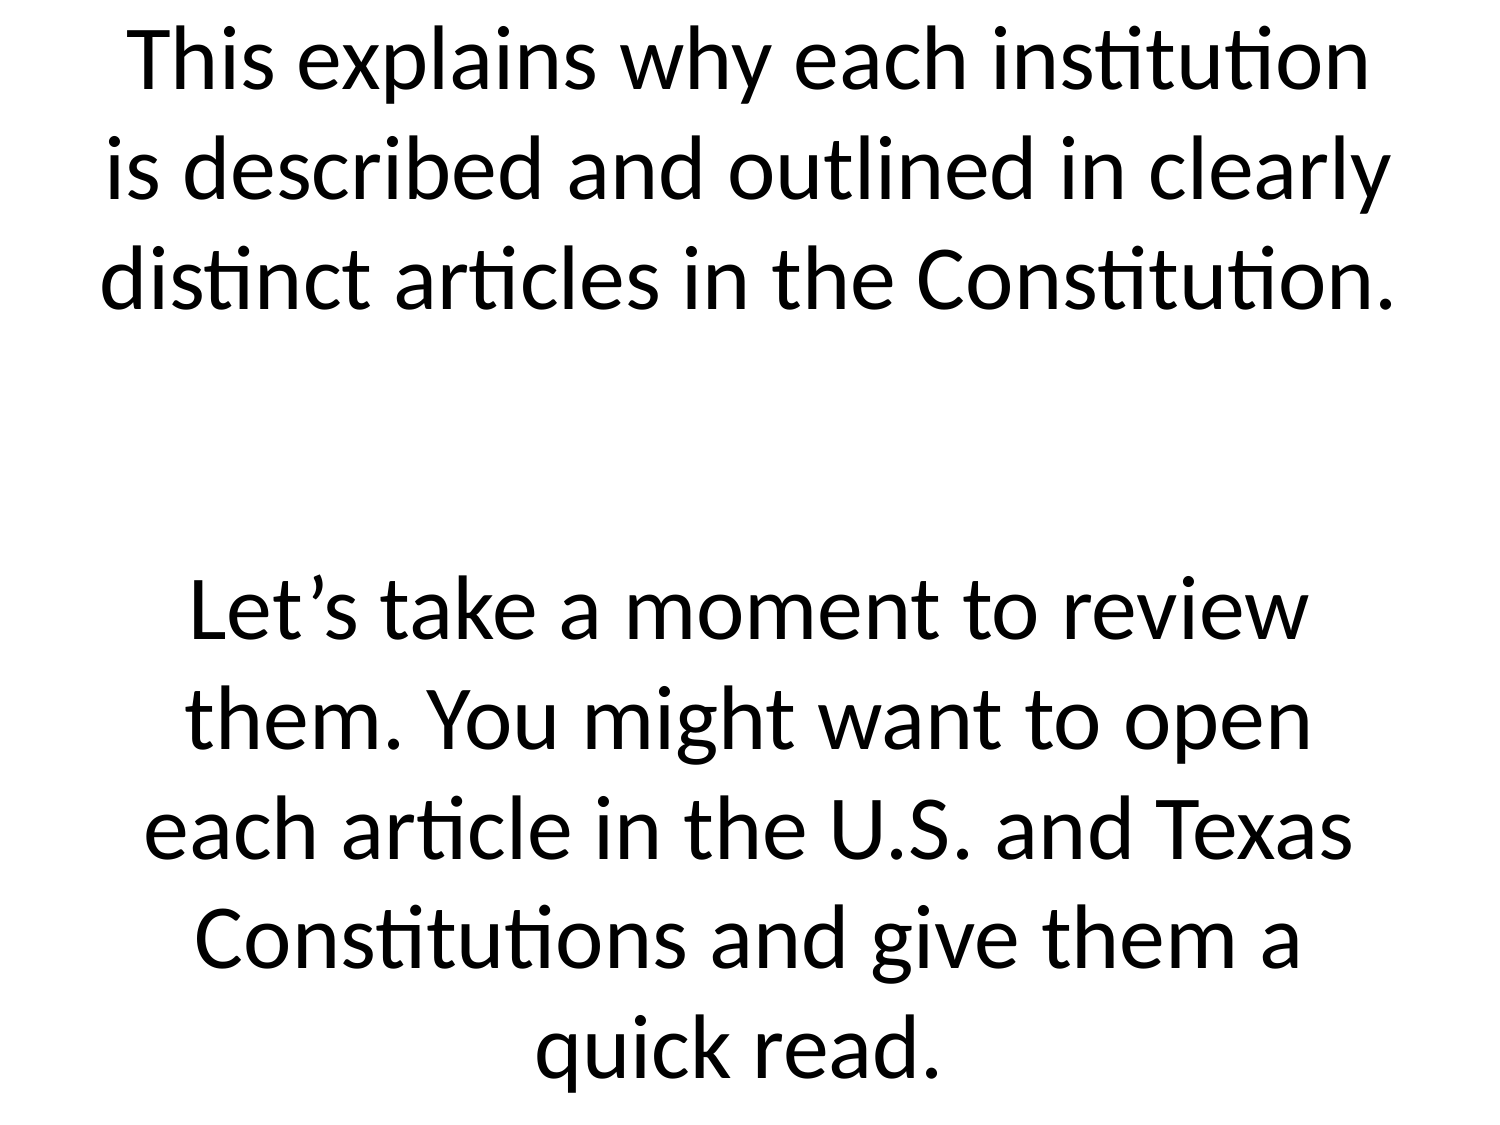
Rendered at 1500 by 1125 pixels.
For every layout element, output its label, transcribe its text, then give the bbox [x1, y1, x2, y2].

title This explains why each institution is described and outlined in clearly distinct articles in the Constitution. Let’s take a moment to review them. You might want to open each article in the U.S. and Texas Constitutions and give them a quick read. [74, 44, 1426, 1051]
